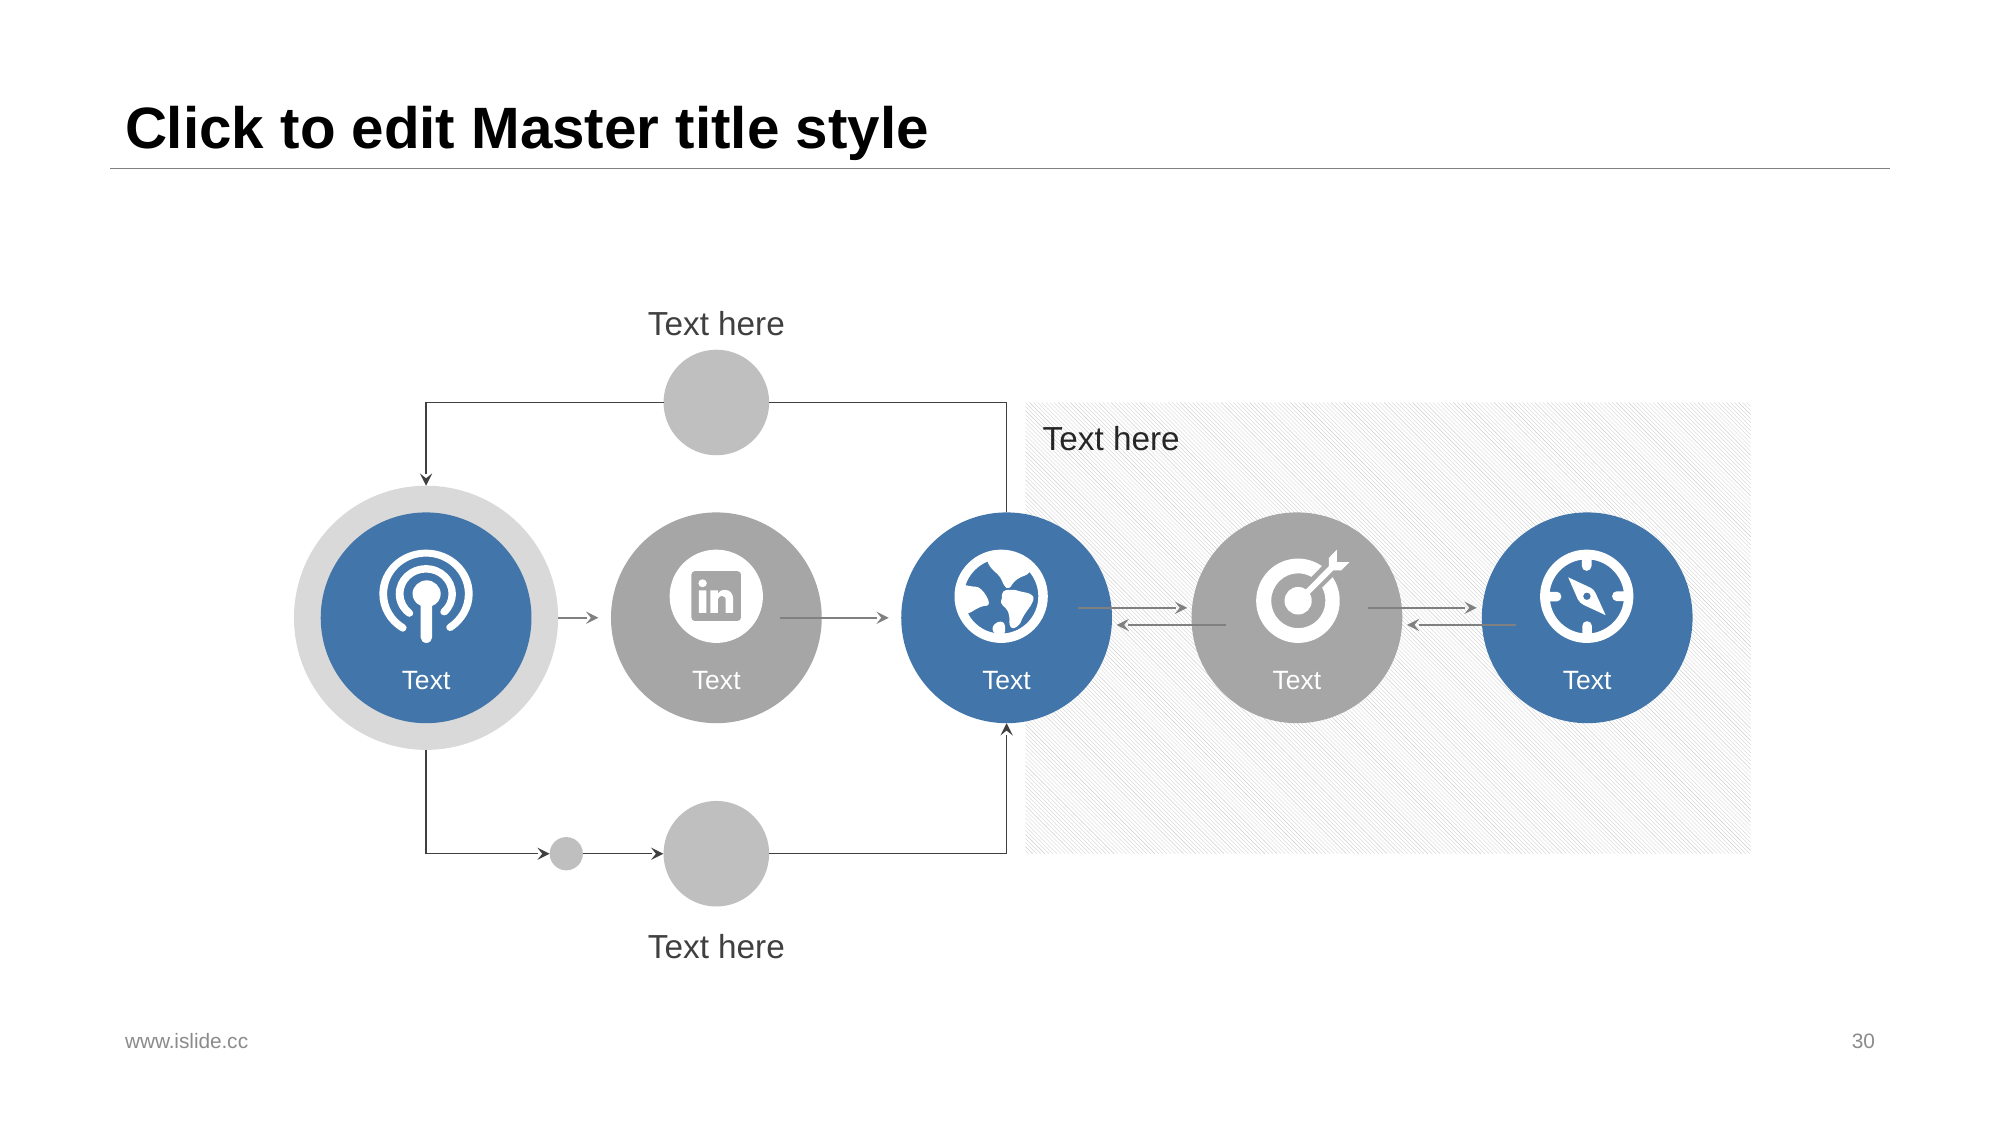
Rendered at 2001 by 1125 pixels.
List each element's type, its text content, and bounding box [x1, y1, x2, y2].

title Click to edit Master title style [109, 0, 1890, 169]
footer www.islide.cc [109, 1023, 790, 1058]
slide_number 30 [1412, 1023, 1890, 1058]
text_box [293, 302, 1751, 966]
